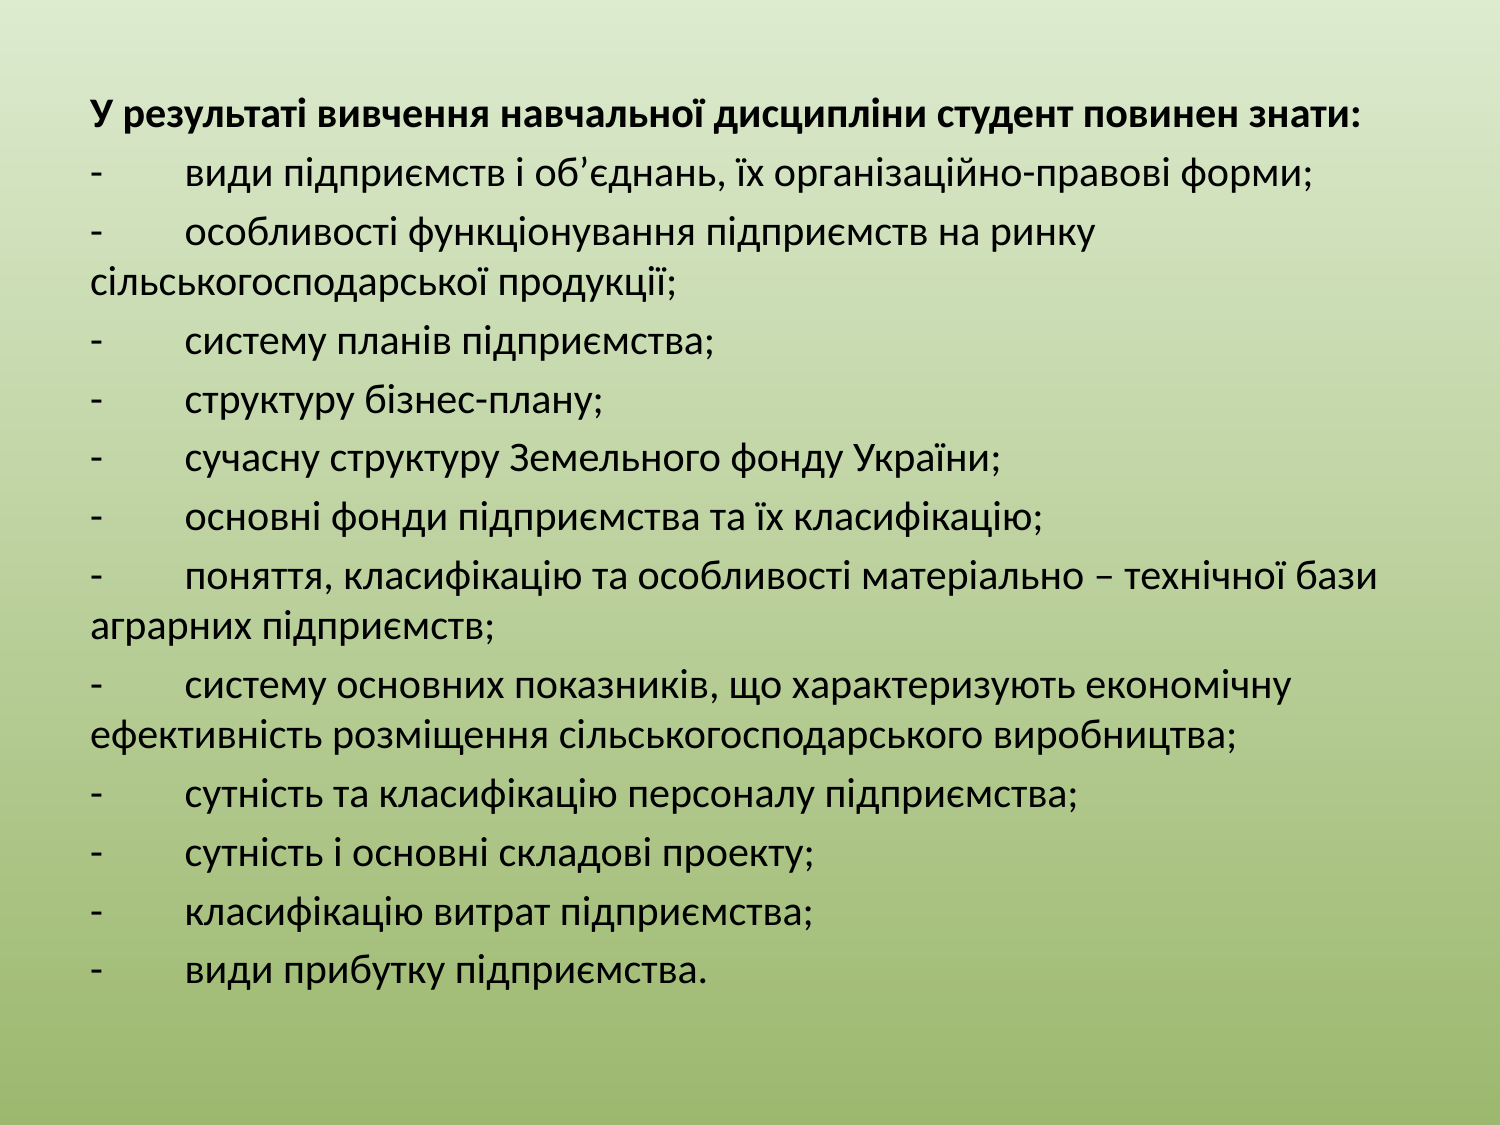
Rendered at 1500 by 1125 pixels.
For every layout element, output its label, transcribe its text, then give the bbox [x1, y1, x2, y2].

list У результаті вивчення навчальної дисципліни студент повинен знати: - види підприємств і об’єднань, їх організаційно-правові форми; - особливості функціонування підприємств на ринку сільськогосподарської продукції; - систему планів підприємства; - структуру бізнес-плану; - сучасну структуру Земельного фонду України; - основні фонди підприємства та їх класифікацію; - поняття, класифікацію та особливості матеріально – технічної бази аграрних підприємств; - систему основних показників, що характеризують економічну ефективність розміщення сільськогосподарського виробництва; - сутність та класифікацію персоналу підприємства; - сутність і основні складові проекту; - класифікацію витрат підприємства; - види прибутку підприємства. [75, 78, 1425, 1005]
